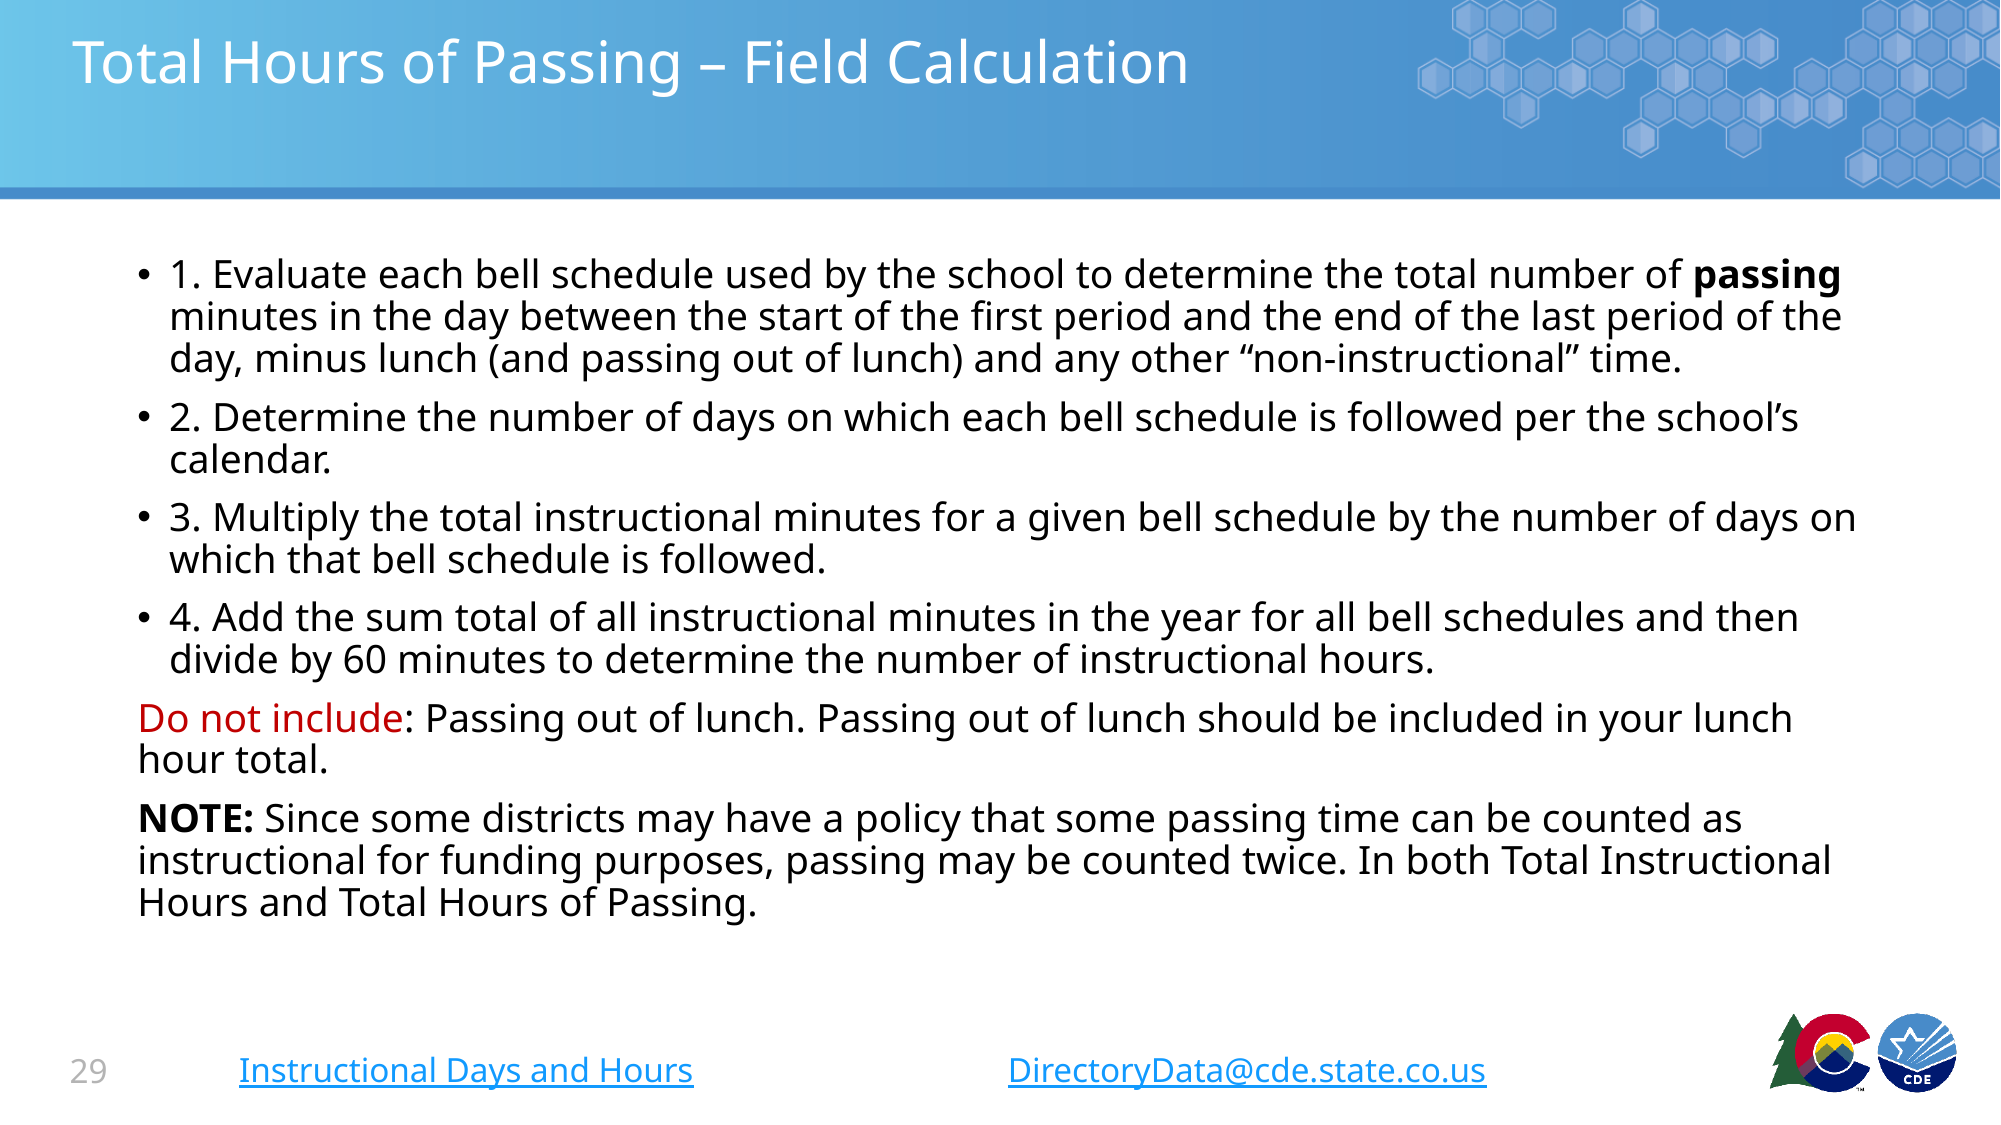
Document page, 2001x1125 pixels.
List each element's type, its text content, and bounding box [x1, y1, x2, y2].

list DirectoryData@cde.state.co.us [992, 1042, 1714, 1103]
list 1. Evaluate each bell schedule used by the school to determine the total number of passing minutes in the day between the start of the first period and the end of the last period of the day, minus lunch (and passing out of lunch) and any other “non-instructional” time. 2. Determine the number of days on which each bell schedule is followed per the school’s calendar. 3. Multiply the total instructional minutes for a given bell schedule by the number of days on which that bell schedule is followed. 4. Add the sum total of all instructional minutes in the year for all bell schedules and then divide by 60 minutes to determine the number of instructional hours. Do not include: Passing out of lunch. Passing out of lunch should be included in your lunch hour total. NOTE: Since some districts may have a policy that some passing time can be counted as instructional for funding purposes, passing may be counted twice. In both Total Instructional Hours and Total Hours of Passing. [137, 254, 1863, 969]
list Instructional Days and Hours [224, 1042, 960, 1103]
picture [0, 0, 2000, 200]
slide_number 29 [54, 1042, 191, 1103]
picture [1768, 1012, 1957, 1093]
title Total Hours of Passing – Field Calculation [72, 33, 1704, 182]
